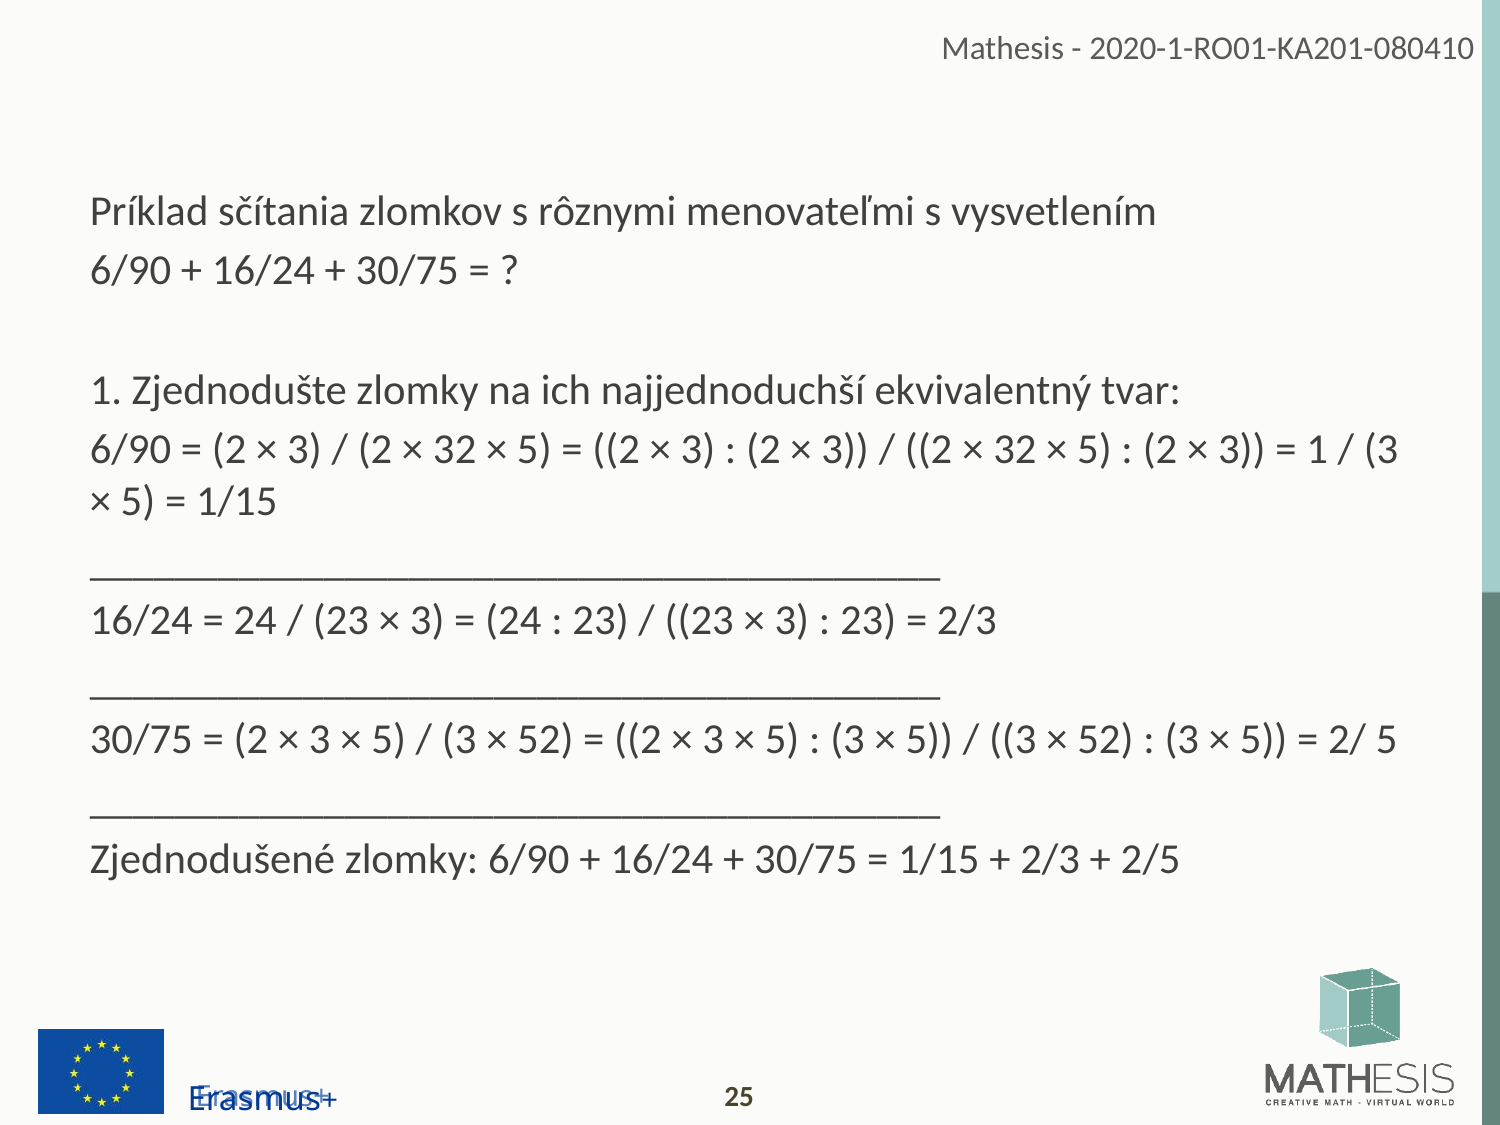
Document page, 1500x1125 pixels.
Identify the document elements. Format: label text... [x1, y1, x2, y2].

list Príklad sčítania zlomkov s rôznymi menovateľmi s vysvetlením 6/90 + 16/24 + 30/75 = ? 1. Zjednodušte zlomky na ich najjednoduchší ekvivalentný tvar: 6/90 = (2 × 3) / (2 × 32 × 5) = ((2 × 3) : (2 × 3)) / ((2 × 32 × 5) : (2 × 3)) = 1 / (3 × 5) = 1/15 ________________________________________ 16/24 = 24 / (23 × 3) = (24 : 23) / ((23 × 3) : 23) = 2/3 ________________________________________ 30/75 = (2 × 3 × 5) / (3 × 52) = ((2 × 3 × 5) : (3 × 5)) / ((3 × 52) : (3 × 5)) = 2/ 5 ________________________________________ Zjednodušené zlomky: 6/90 + 16/24 + 30/75 = 1/15 + 2/3 + 2/5 [75, 175, 1425, 918]
picture [38, 1029, 164, 1114]
